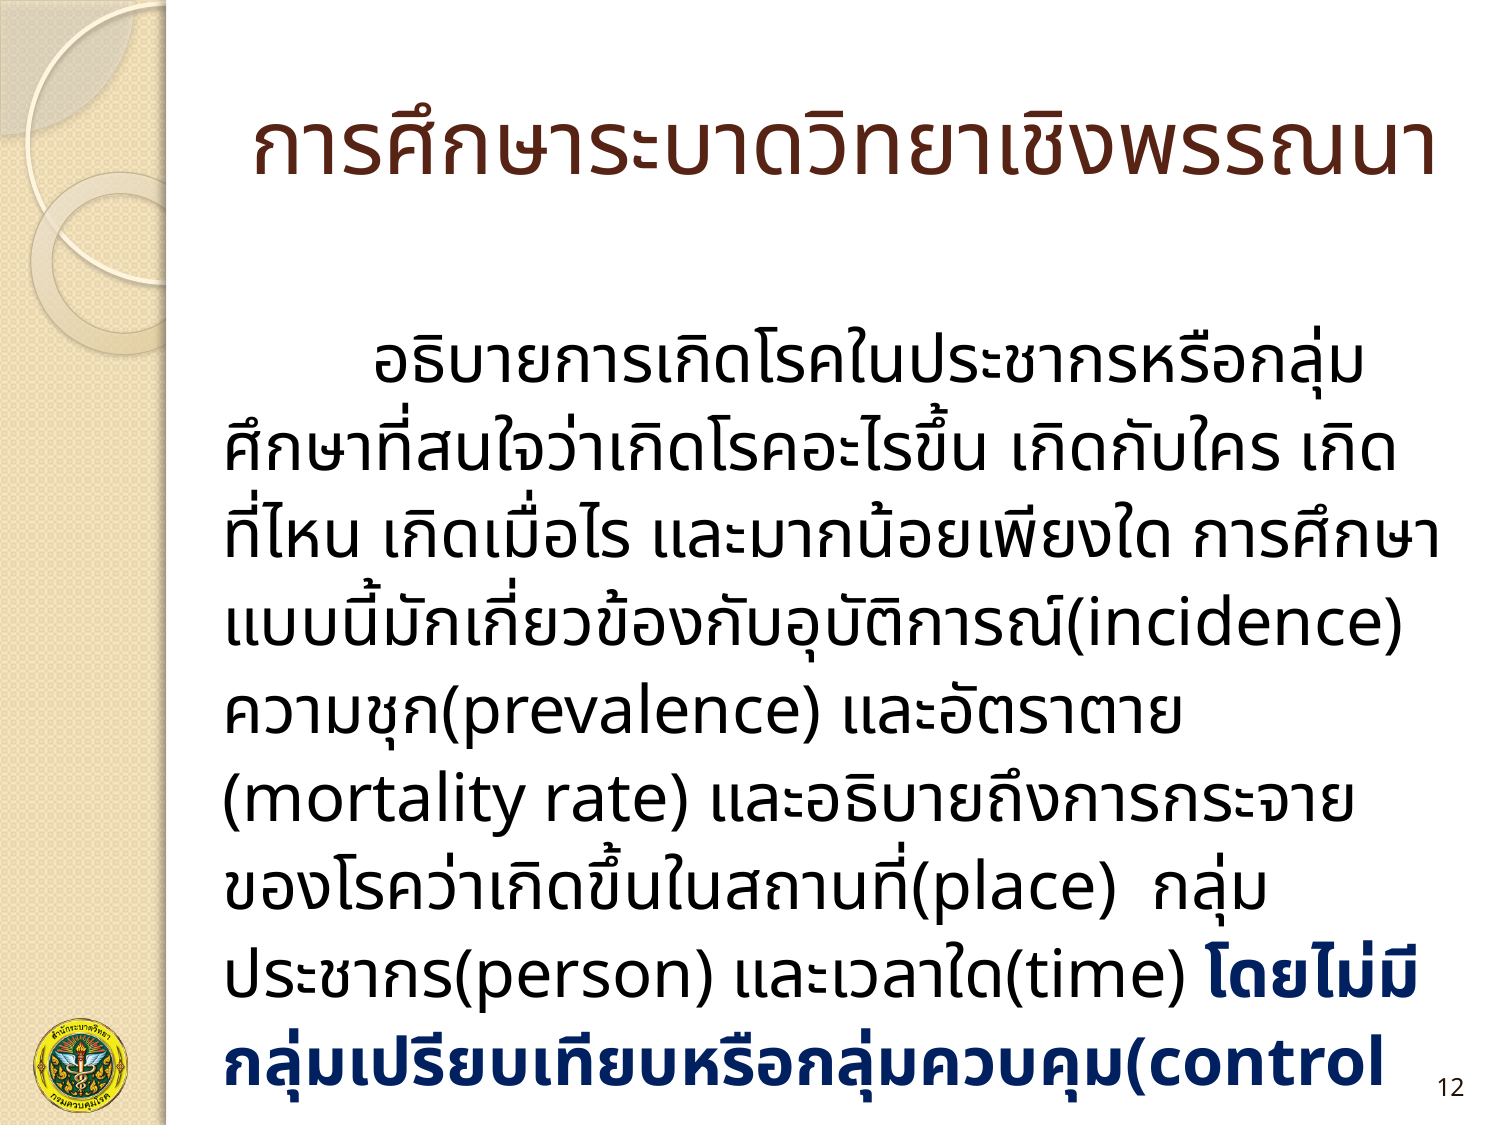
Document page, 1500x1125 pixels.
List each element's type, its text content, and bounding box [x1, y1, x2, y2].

picture [33, 1018, 128, 1113]
title การศึกษาระบาดวิทยาเชิงพรรณนา [235, 45, 1466, 233]
list อธิบายการเกิดโรคในประชากรหรือกลุ่มศึกษาที่สนใจว่าเกิดโรคอะไรขึ้น เกิดกับใคร เกิดที่ไหน เกิดเมื่อไร และมากน้อยเพียงใด การศึกษาแบบนี้มักเกี่ยวข้องกับอุบัติการณ์(incidence) ความชุก(prevalence) และอัตราตาย (mortality rate) และอธิบายถึงการกระจายของโรคว่าเกิดขึ้นในสถานที่(place) กลุ่มประชากร(person) และเวลาใด(time) โดยไม่มีกลุ่มเปรียบเทียบหรือกลุ่มควบคุม(control group) [147, 299, 1471, 1050]
slide_number 12 [1413, 1034, 1488, 1113]
